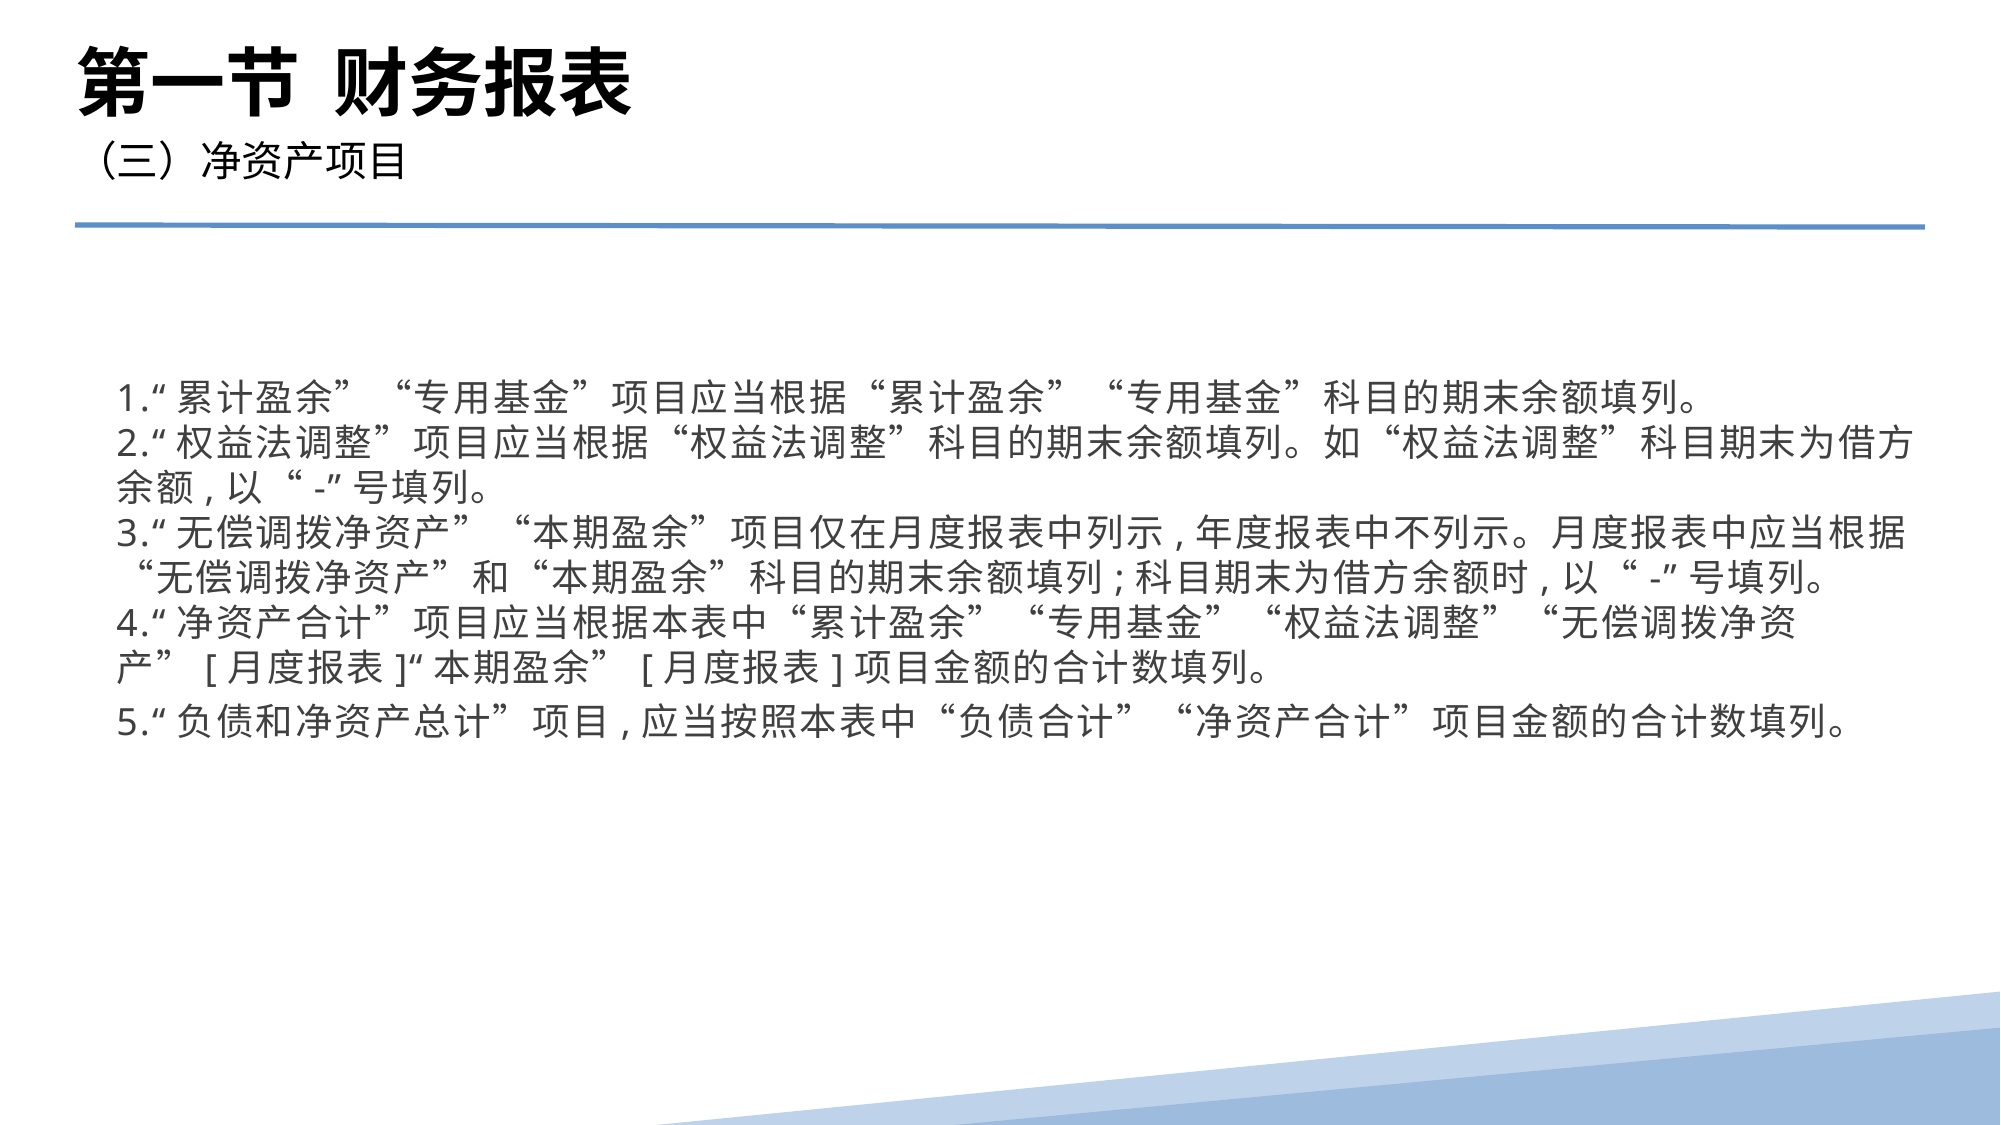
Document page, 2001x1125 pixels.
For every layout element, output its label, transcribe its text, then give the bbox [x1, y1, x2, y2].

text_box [656, 991, 2000, 1125]
text_box （三）净资产项目 [75, 124, 1925, 200]
text_box 第一节 财务报表 [75, 24, 1925, 124]
text_box 1.“累计盈余”“专用基金”项目应当根据“累计盈余”“专用基金”科目的期末余额填列。 2.“权益法调整”项目应当根据“权益法调整”科目的期末余额填列。如“权益法调整”科目期末为借方余额,以“-”号填列。 3.“无偿调拨净资产”“本期盈余”项目仅在月度报表中列示,年度报表中不列示。月度报表中应当根据“无偿调拨净资产”和“本期盈余”科目的期末余额填列;科目期末为借方余额时,以“-”号填列。 4.“净资产合计”项目应当根据本表中“累计盈余”“专用基金”“权益法调整”“无偿调拨净资产”[月度报表]“本期盈余”[月度报表]项目金额的合计数填列。 5.“负债和净资产总计”项目,应当按照本表中“负债合计”“净资产合计”项目金额的合计数填列。 [106, 211, 1957, 906]
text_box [74, 224, 1925, 228]
